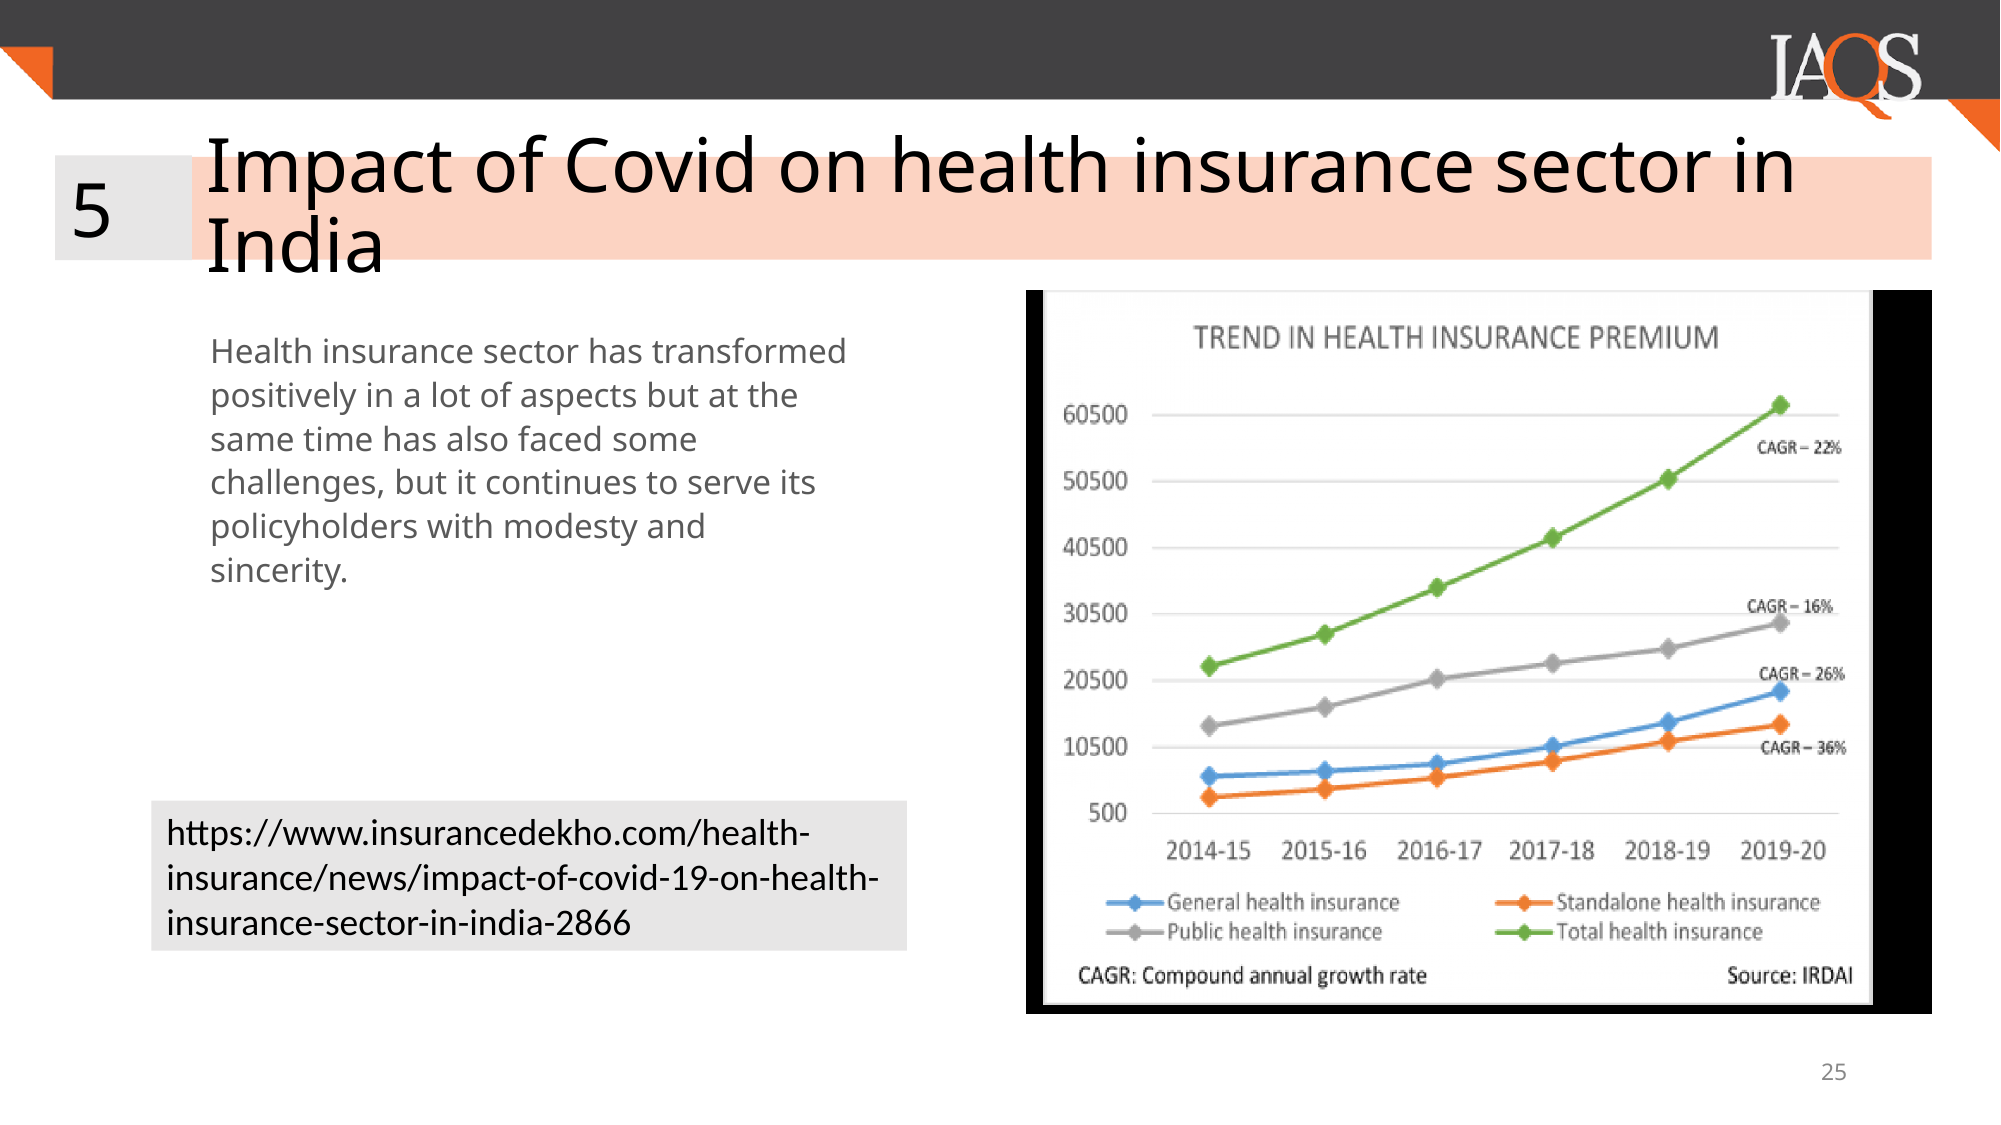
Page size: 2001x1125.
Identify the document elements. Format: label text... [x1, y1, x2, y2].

slide_number ‹#› [1412, 1042, 1863, 1103]
text_box 5 [55, 155, 192, 261]
picture [0, 0, 2000, 152]
text_box https://www.insurancedekho.com/health-insurance/news/impact-of-covid-19-on-health-insurance-sector-in-india-2866 [151, 800, 907, 951]
list Health insurance sector has transformed positively in a lot of aspects but at the same time has also faced some challenges, but it continues to serve its policyholders with modesty and sincerity. [195, 318, 866, 543]
picture [1026, 290, 1932, 1014]
title Impact of Covid on health insurance sector in India [192, 156, 1932, 260]
